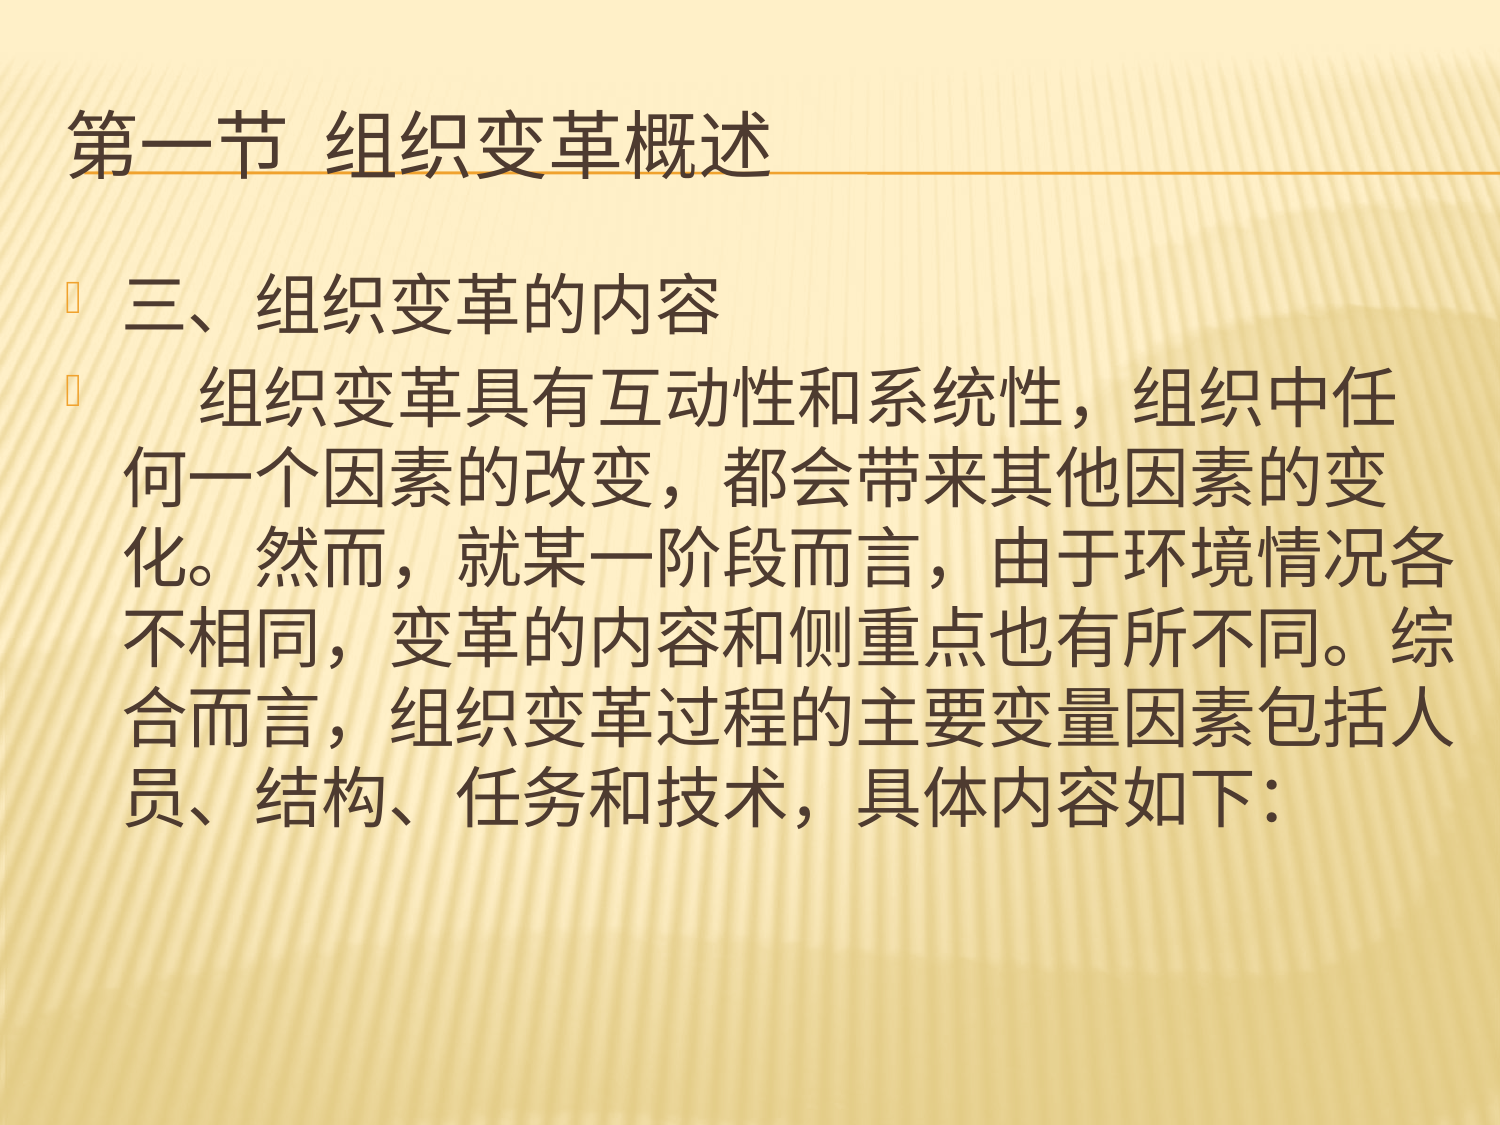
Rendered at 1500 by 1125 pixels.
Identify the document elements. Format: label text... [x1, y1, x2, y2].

list 三、组织变革的内容 组织变革具有互动性和系统性，组织中任何一个因素的改变，都会带来其他因素的变化。然而，就某一阶段而言，由于环境情况各不相同，变革的内容和侧重点也有所不同。综合而言，组织变革过程的主要变量因素包括人员、结构、任务和技术，具体内容如下： [49, 254, 1476, 998]
title 第一节 组织变革概述 [50, 75, 1475, 213]
